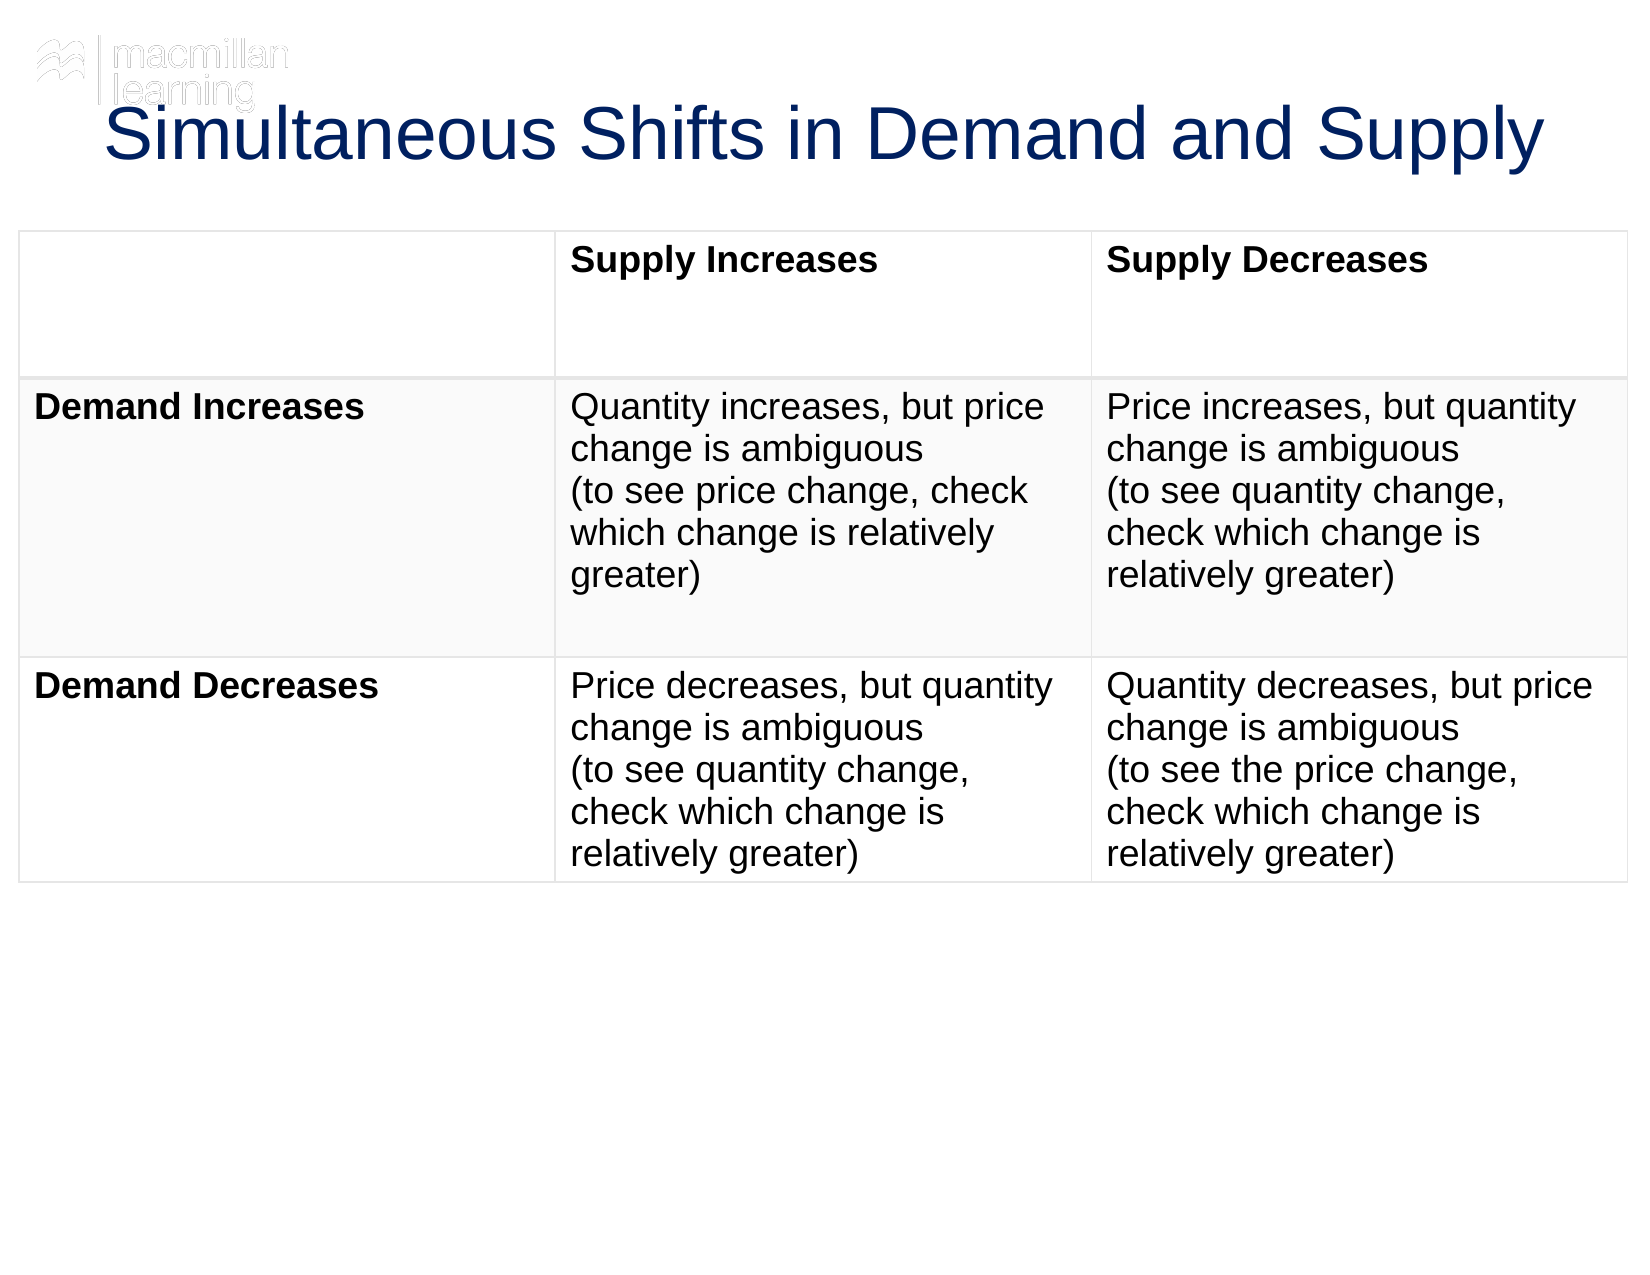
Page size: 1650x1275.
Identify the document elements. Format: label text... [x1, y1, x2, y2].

title Simultaneous Shifts in Demand and Supply [0, 62, 1650, 197]
table_cell Demand Increases [20, 380, 554, 656]
table_header [20, 232, 554, 376]
table_cell Quantity decreases, but price change is ambiguous (to see the price change, check which change is relatively greater) [1092, 658, 1627, 881]
table_header Supply Decreases [1092, 232, 1627, 376]
picture [37, 35, 288, 62]
table_cell Demand Decreases [20, 658, 554, 881]
table_cell Quantity increases, but price change is ambiguous (to see price change, check which change is relatively greater) [556, 380, 1091, 656]
table_cell Price decreases, but quantity change is ambiguous (to see quantity change, check which change is relatively greater) [556, 658, 1091, 881]
table_cell Price increases, but quantity change is ambiguous (to see quantity change, check which change is relatively greater) [1092, 380, 1627, 656]
table_header Supply Increases [556, 232, 1091, 376]
